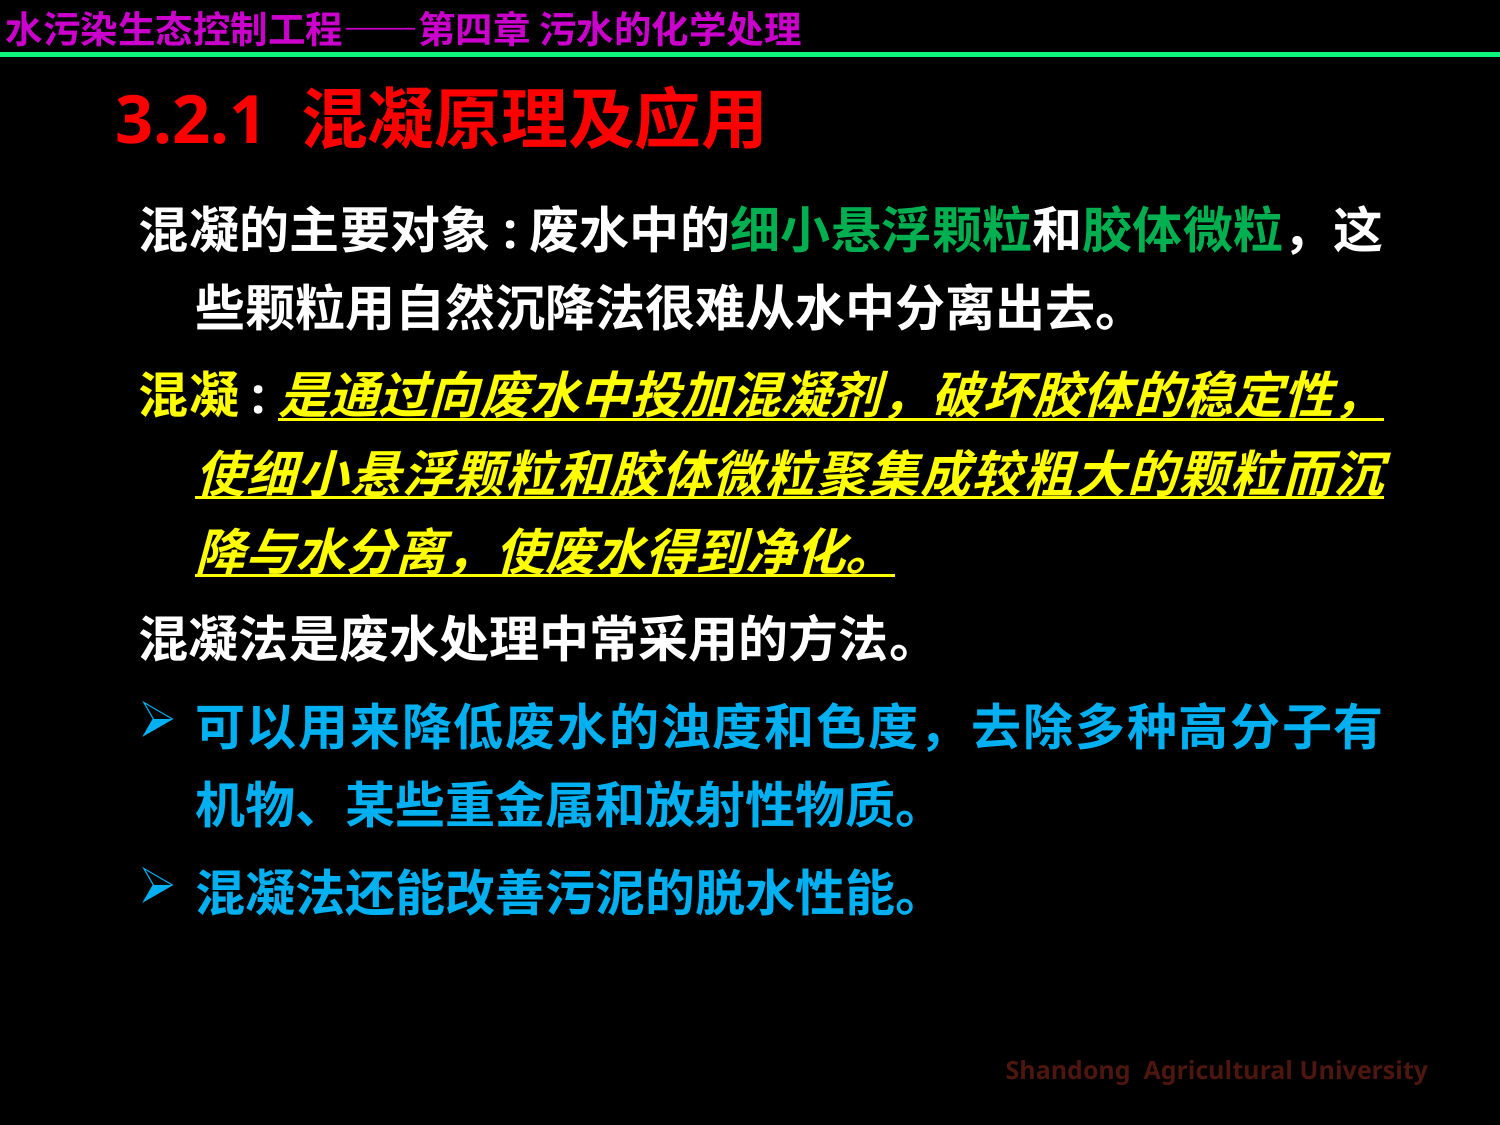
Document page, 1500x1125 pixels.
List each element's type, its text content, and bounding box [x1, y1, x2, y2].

title 3.2.1 混凝原理及应用 [100, 66, 1070, 167]
list 混凝的主要对象:废水中的细小悬浮颗粒和胶体微粒，这些颗粒用自然沉降法很难从水中分离出去。 混凝:是通过向废水中投加混凝剂，破坏胶体的稳定性，使细小悬浮颗粒和胶体微粒聚集成较粗大的颗粒而沉降与水分离，使废水得到净化。 混凝法是废水处理中常采用的方法。 可以用来降低废水的浊度和色度，去除多种高分子有机物、某些重金属和放射性物质。 混凝法还能改善污泥的脱水性能。 [123, 172, 1399, 1036]
